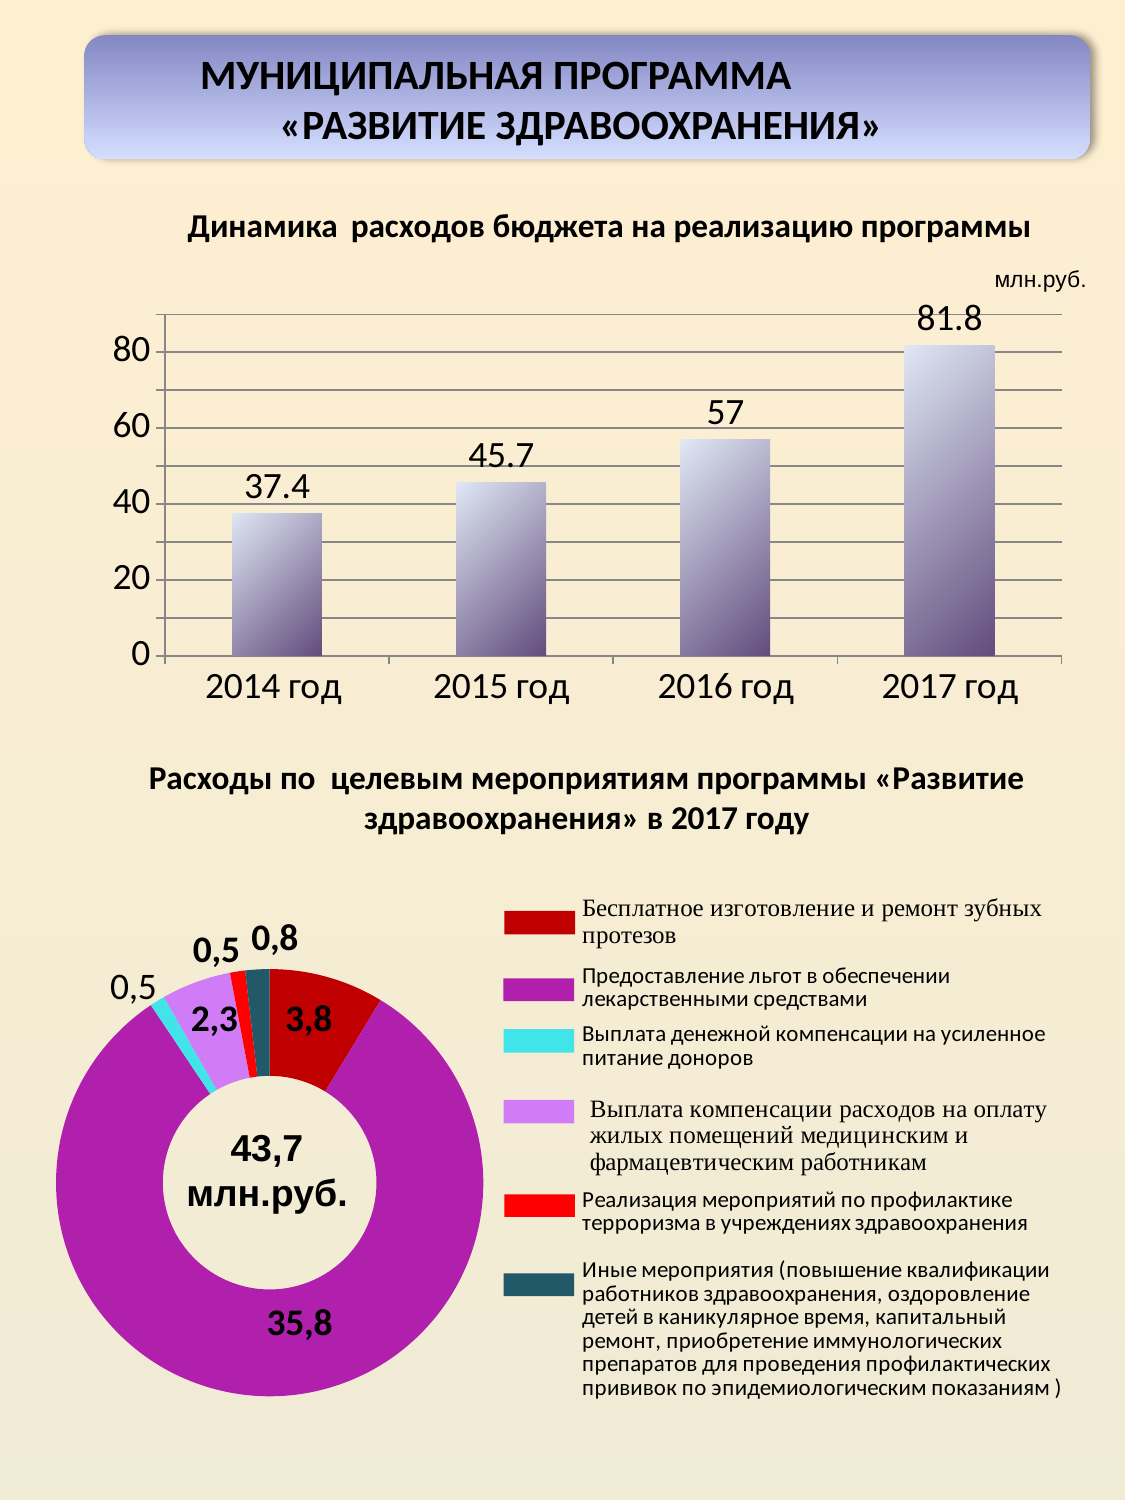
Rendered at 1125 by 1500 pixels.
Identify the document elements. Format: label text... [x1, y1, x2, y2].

chart [92, 302, 1082, 717]
text_box Расходы по целевым мероприятиям программы «Развитие здравоохранения» в 2017 году [77, 748, 1097, 844]
text_box МУНИЦИПАЛЬНАЯ ПРОГРАММА «РАЗВИТИЕ ЗДРАВООХРАНЕНИЯ» [84, 40, 1078, 196]
text_box [88, 32, 1092, 160]
text_box Динамика расходов бюджета на реализацию программы [109, 197, 1118, 252]
chart [43, 887, 1106, 1479]
text_box млн.руб. [979, 257, 1122, 300]
